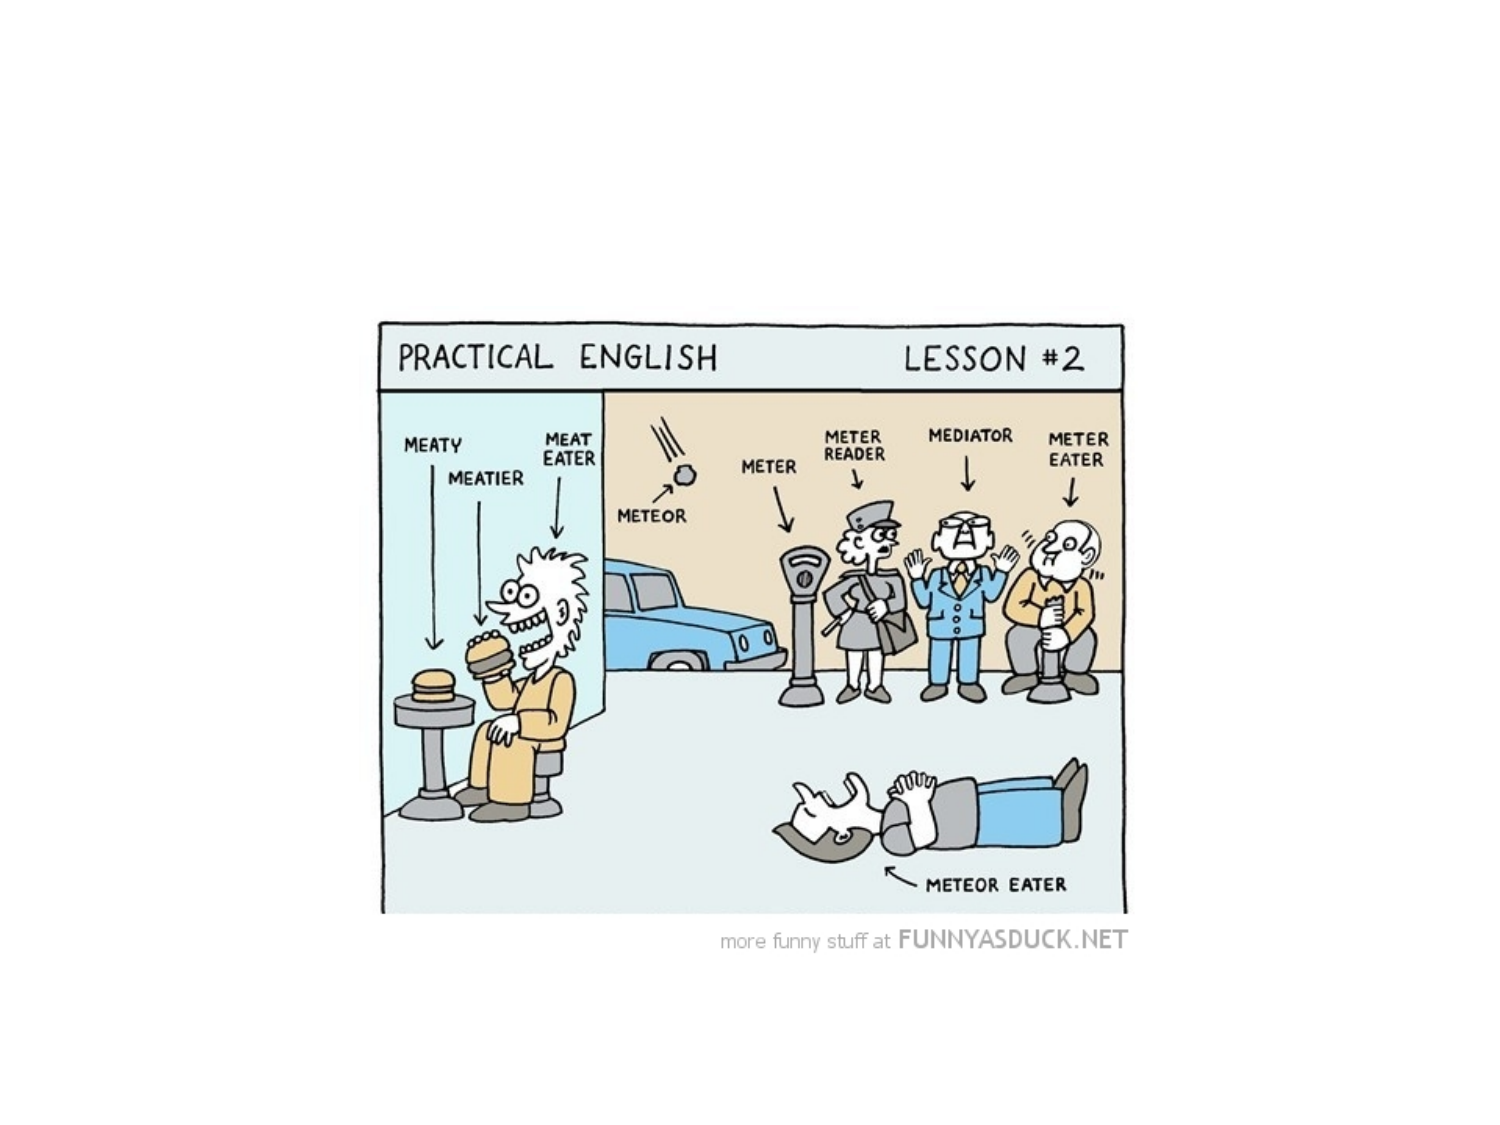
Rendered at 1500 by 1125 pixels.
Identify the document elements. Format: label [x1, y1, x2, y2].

list [359, 306, 1141, 962]
